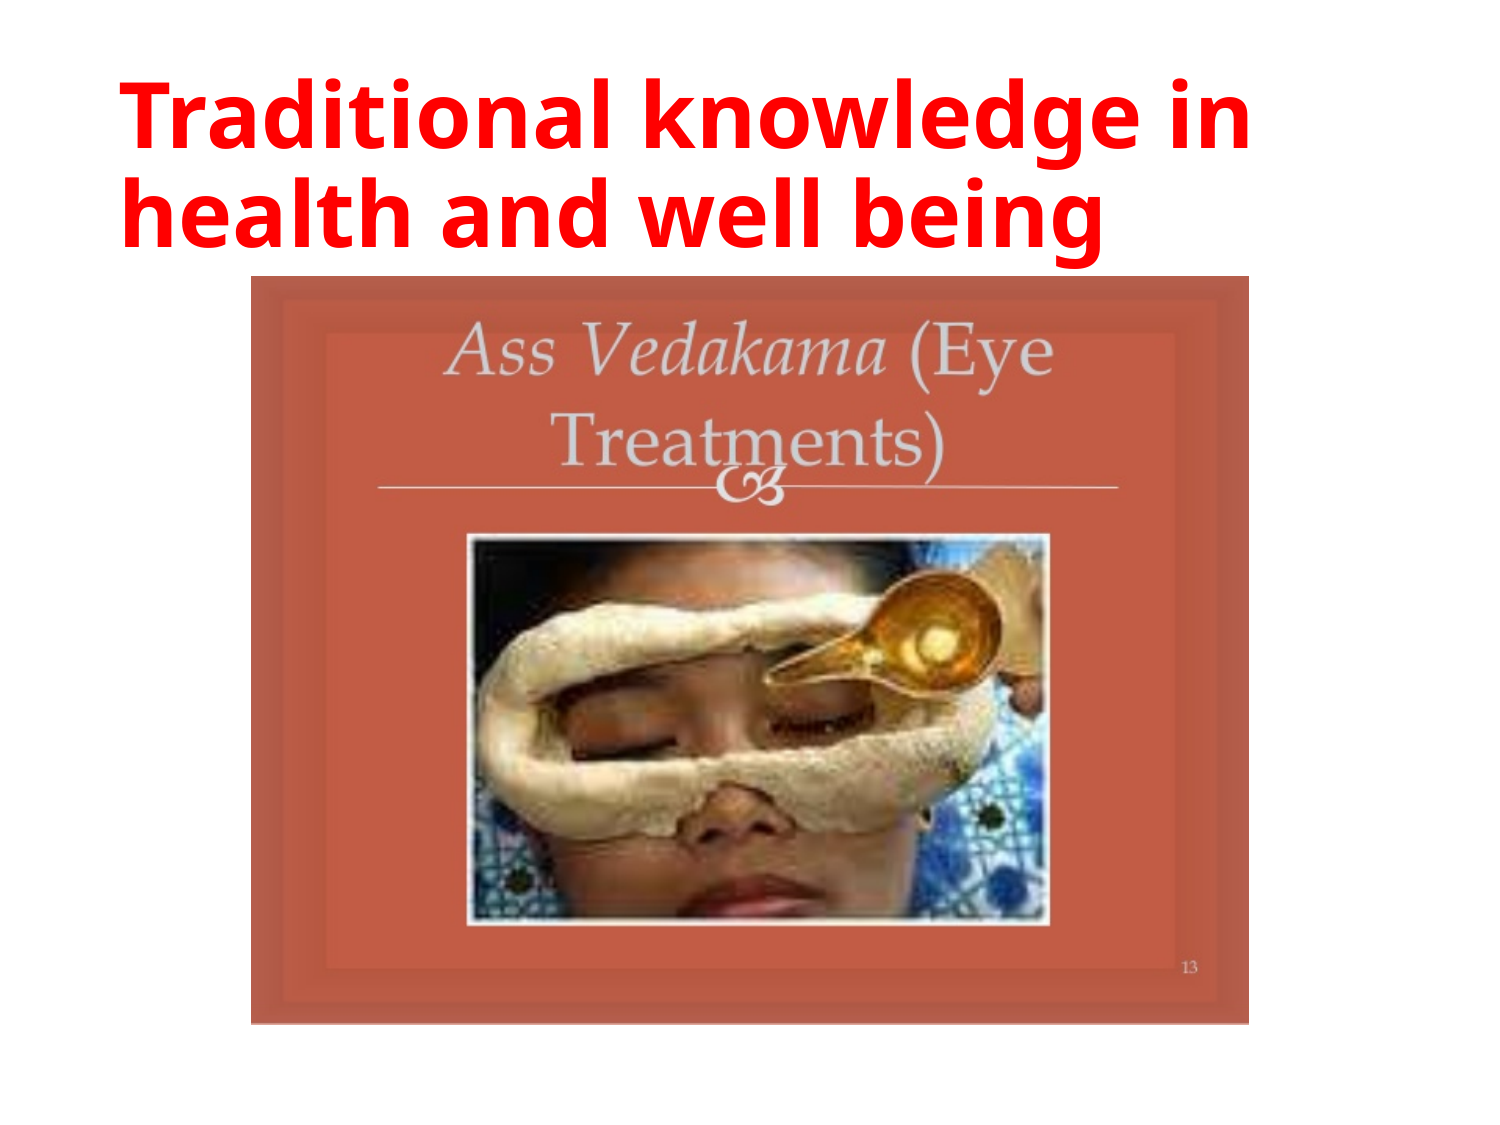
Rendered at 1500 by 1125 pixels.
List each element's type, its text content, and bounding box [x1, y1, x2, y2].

picture [250, 275, 1249, 1026]
title Traditional knowledge in health and well being [103, 59, 1397, 278]
